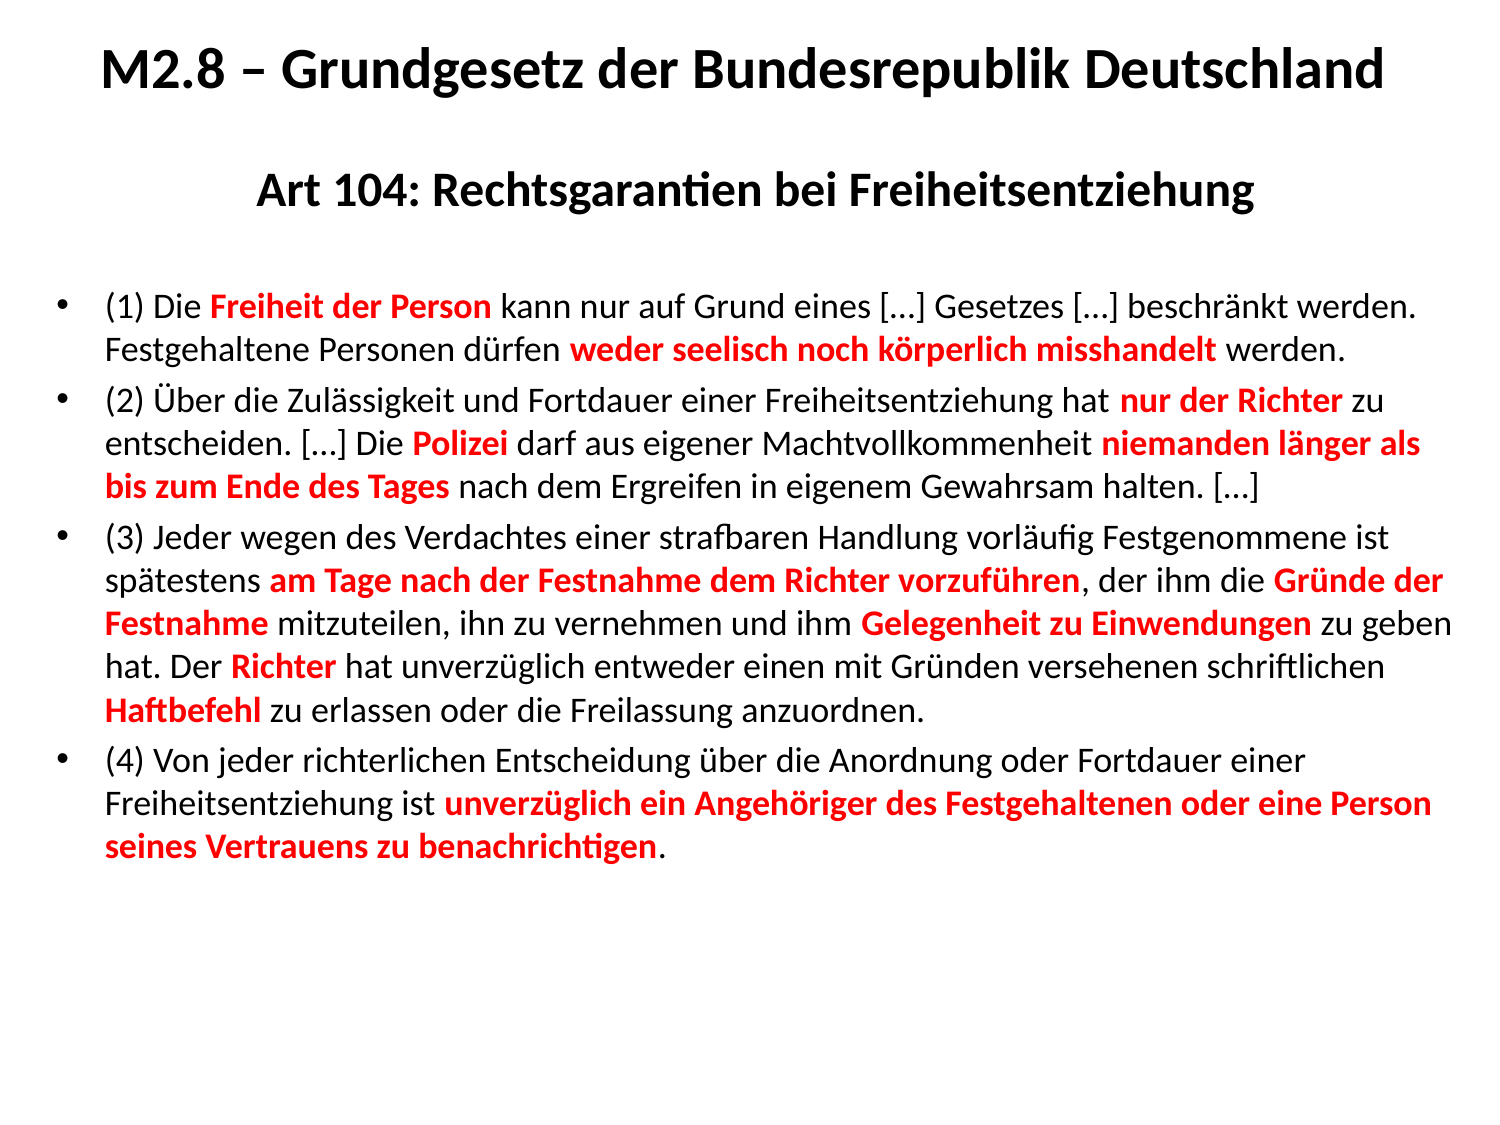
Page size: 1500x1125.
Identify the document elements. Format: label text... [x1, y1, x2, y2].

title M2.8 – Grundgesetz der Bundesrepublik Deutschland [17, 0, 1483, 135]
list Art 104: Rechtsgarantien bei Freiheitsentziehung (1) Die Freiheit der Person kann nur auf Grund eines […] Gesetzes […] beschränkt werden. Festgehaltene Personen dürfen weder seelisch noch körperlich misshandelt werden. (2) Über die Zulässigkeit und Fortdauer einer Freiheitsentziehung hat nur der Richter zu entscheiden. […] Die Polizei darf aus eigener Machtvollkommenheit niemanden länger als bis zum Ende des Tages nach dem Ergreifen in eigenem Gewahrsam halten. […] (3) Jeder wegen des Verdachtes einer strafbaren Handlung vorläufig Festgenommene ist spätestens am Tage nach der Festnahme dem Richter vorzuführen, der ihm die Gründe der Festnahme mitzuteilen, ihn zu vernehmen und ihm Gelegenheit zu Einwendungen zu geben hat. Der Richter hat unverzüglich entweder einen mit Gründen versehenen schriftlichen Haftbefehl zu erlassen oder die Freilassung anzuordnen. (4) Von jeder richterlichen Entscheidung über die Anordnung oder Fortdauer einer Freiheitsentziehung ist unverzüglich ein Angehöriger des Festgehaltenen oder eine Person seines Vertrauens zu benachrichtigen. [41, 149, 1471, 969]
